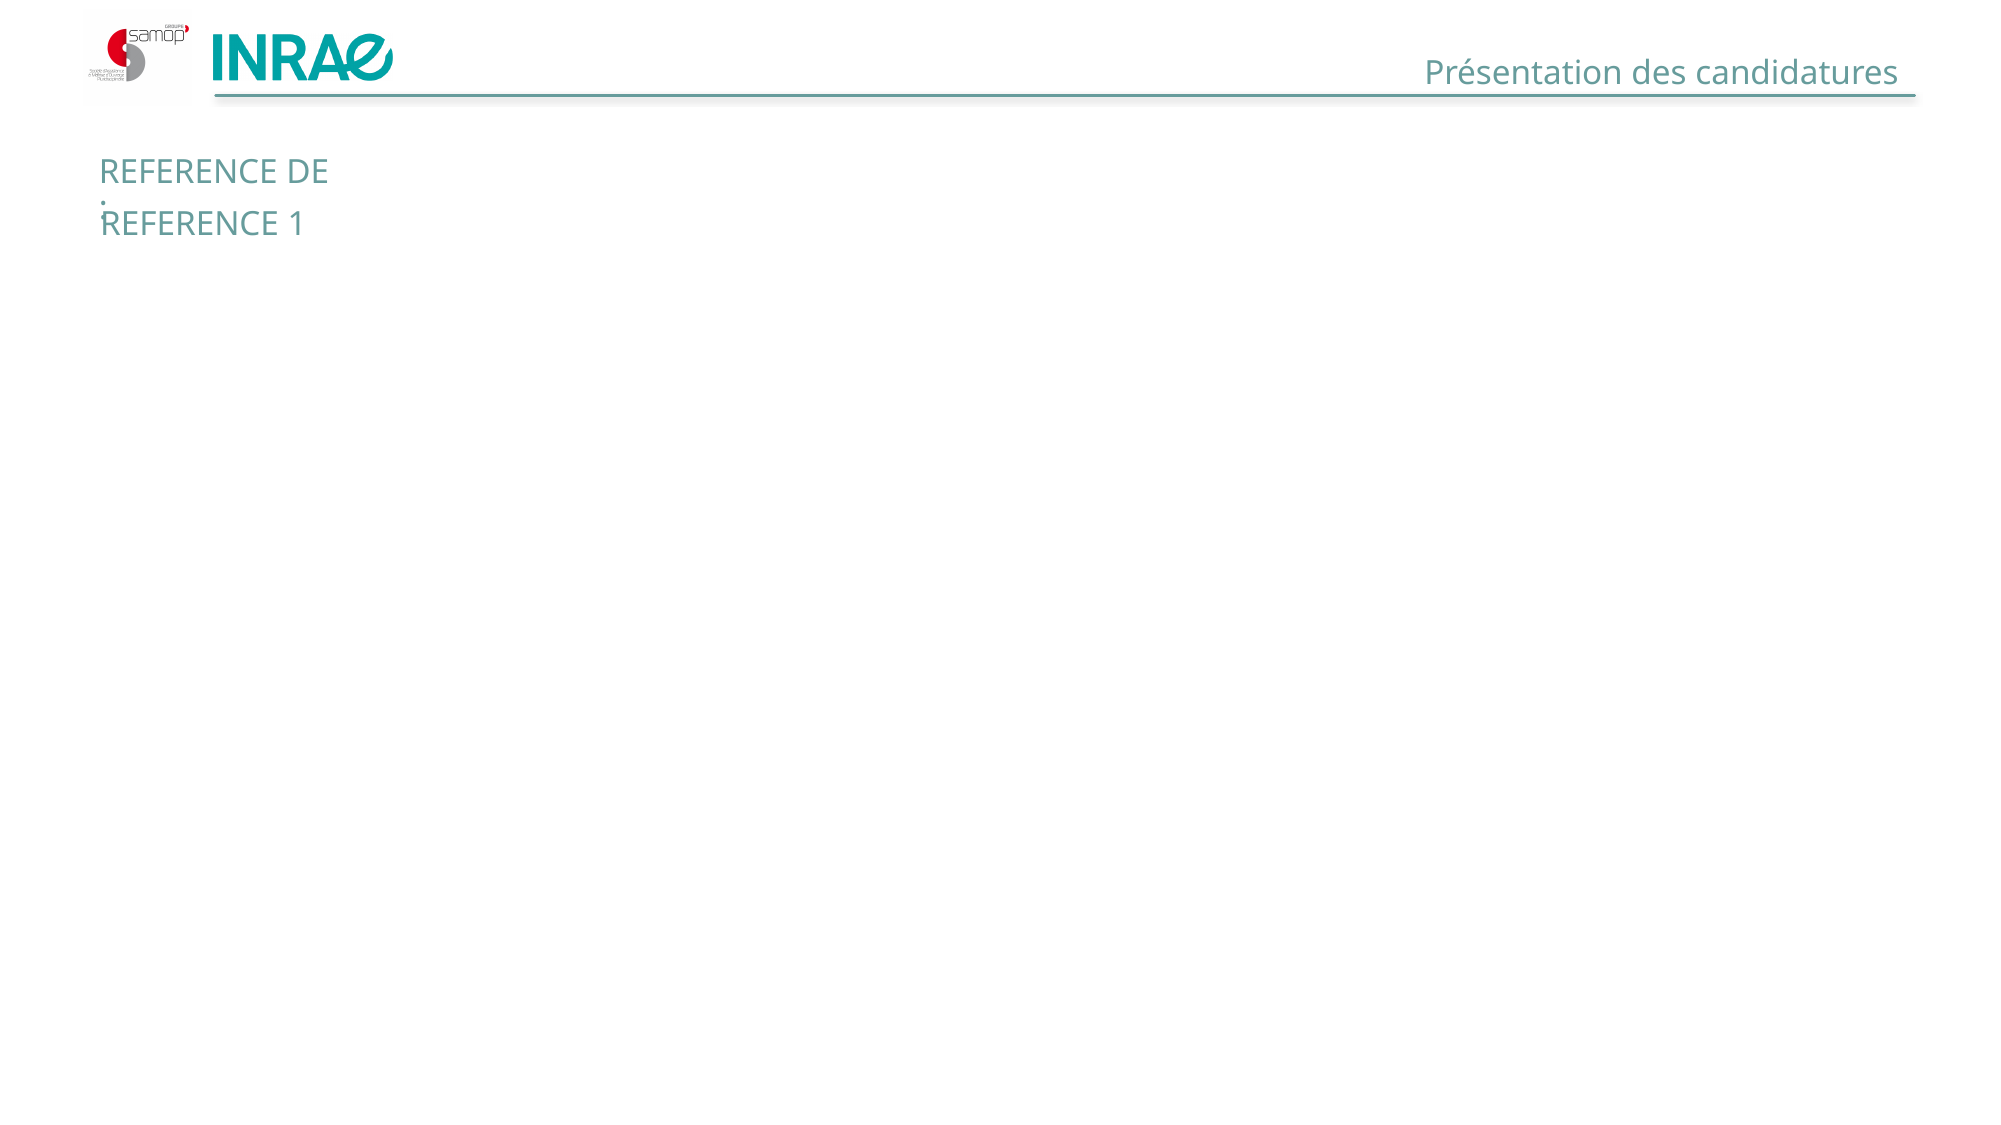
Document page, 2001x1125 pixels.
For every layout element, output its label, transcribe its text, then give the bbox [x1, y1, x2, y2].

picture [213, 33, 393, 81]
list REFERENCE 1 [85, 199, 676, 254]
list Présentation des candidatures [898, 48, 1915, 96]
picture [83, 9, 192, 106]
